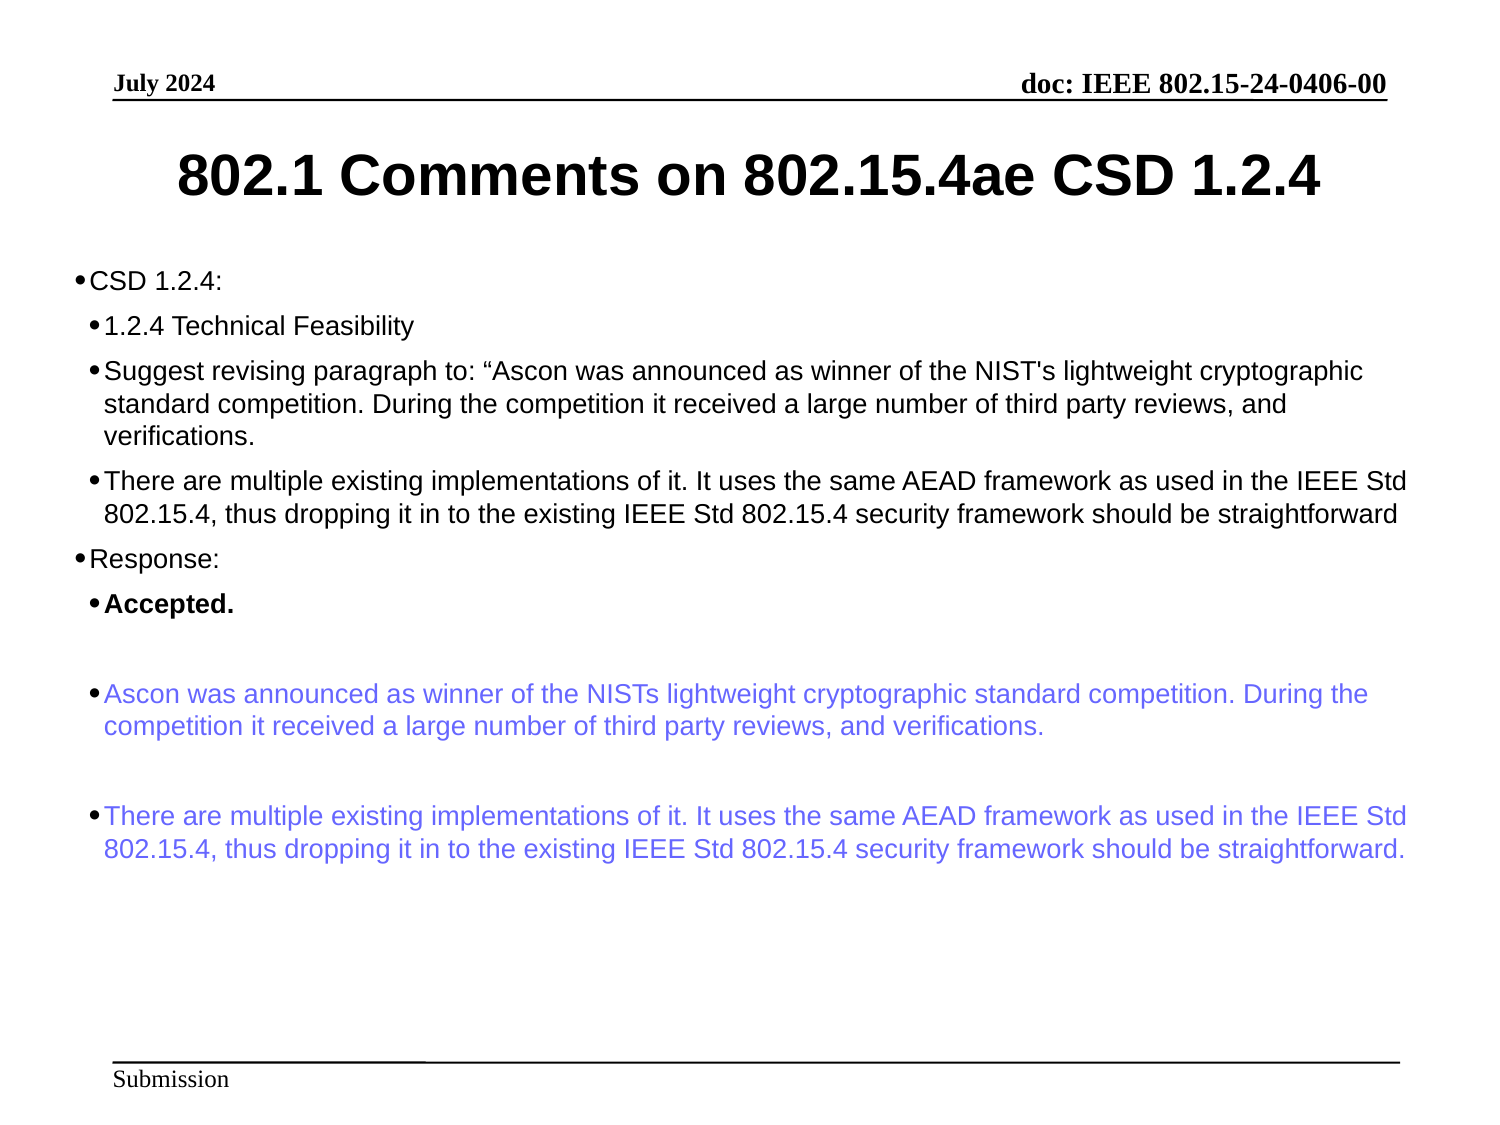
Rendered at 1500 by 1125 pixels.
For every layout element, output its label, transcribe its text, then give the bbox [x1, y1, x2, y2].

text_box 802.1 Comments on 802.15.4ae CSD 1.2.4 [74, 112, 1425, 233]
text_box CSD 1.2.4: 1.2.4 Technical Feasibility Suggest revising paragraph to: “Ascon was announced as winner of the NIST's lightweight cryptographic standard competition. During the competition it received a large number of third party reviews, and verifications. There are multiple existing implementations of it. It uses the same AEAD framework as used in the IEEE Std 802.15.4, thus dropping it in to the existing IEEE Std 802.15.4 security framework should be straightforward Response: Accepted. Ascon was announced as winner of the NISTs lightweight cryptographic standard competition. During the competition it received a large number of third party reviews, and verifications. There are multiple existing implementations of it. It uses the same AEAD framework as used in the IEEE Std 802.15.4, thus dropping it in to the existing IEEE Std 802.15.4 security framework should be straightforward. [74, 263, 1425, 916]
